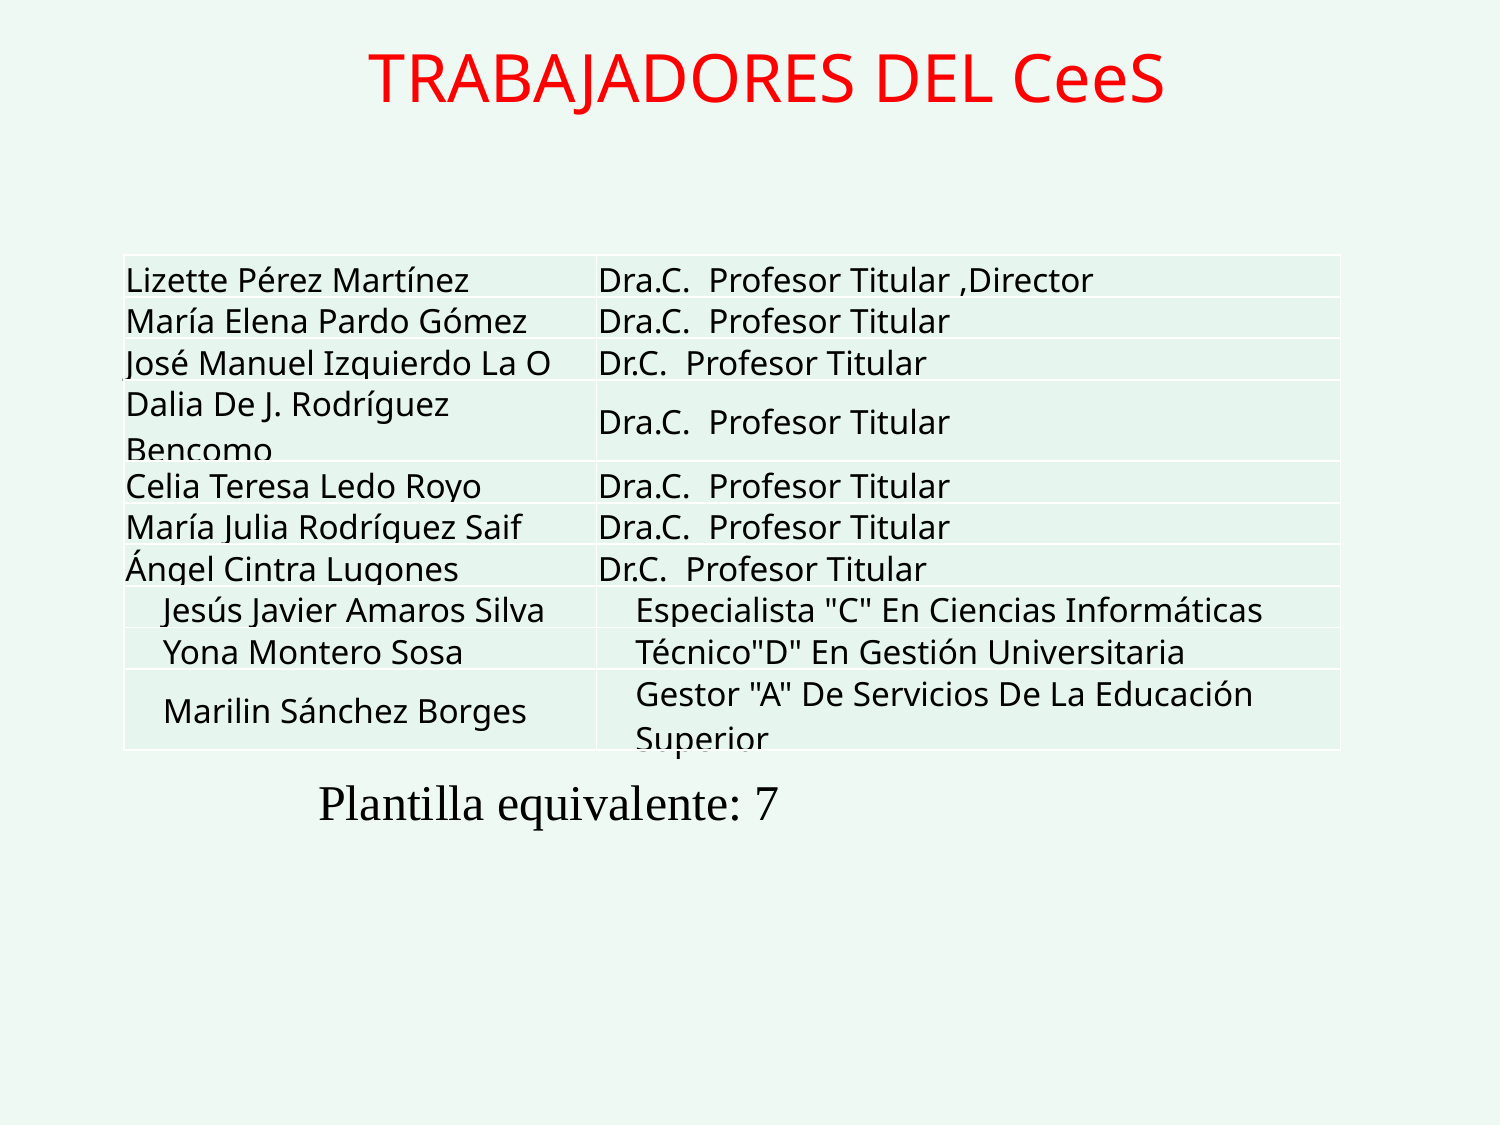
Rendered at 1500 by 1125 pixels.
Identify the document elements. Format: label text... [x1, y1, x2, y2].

table_cell Yona Montero Sosa [125, 628, 596, 668]
table_cell Dr.C. Profesor Titular [597, 339, 1340, 379]
table_cell Especialista "C" En Ciencias Informáticas [597, 587, 1340, 627]
table_cell José Manuel Izquierdo La O [125, 339, 596, 379]
table_cell Dr.C. Profesor Titular [597, 545, 1340, 585]
table_cell María Elena Pardo Gómez [125, 298, 596, 337]
table_cell Técnico"D" En Gestión Universitaria [597, 628, 1340, 668]
table_header Dra.C. Profesor Titular ,Director [597, 256, 1340, 296]
table_cell Dra.C. Profesor Titular [597, 462, 1340, 502]
table_cell Ángel Cintra Lugones [125, 545, 596, 585]
table_cell Celia Teresa Ledo Royo [125, 462, 596, 502]
table_cell Dra.C. Profesor Titular [597, 504, 1340, 543]
table_cell María Julia Rodríguez Saif [125, 504, 596, 543]
table_cell Dra.C. Profesor Titular [597, 381, 1340, 460]
table_header Lizette Pérez Martínez [125, 256, 596, 296]
text_box Plantilla equivalente: 7 [183, 763, 916, 838]
text_box TRABAJADORES DEL CeeS [206, 28, 1330, 124]
table_cell Dra.C. Profesor Titular [597, 298, 1340, 337]
table_cell Gestor "A" De Servicios De La Educación Superior [597, 670, 1340, 749]
table_cell Jesús Javier Amaros Silva [125, 587, 596, 627]
table_cell Dalia De J. Rodríguez Bencomo [125, 381, 596, 460]
table_cell Marilin Sánchez Borges [125, 670, 596, 749]
